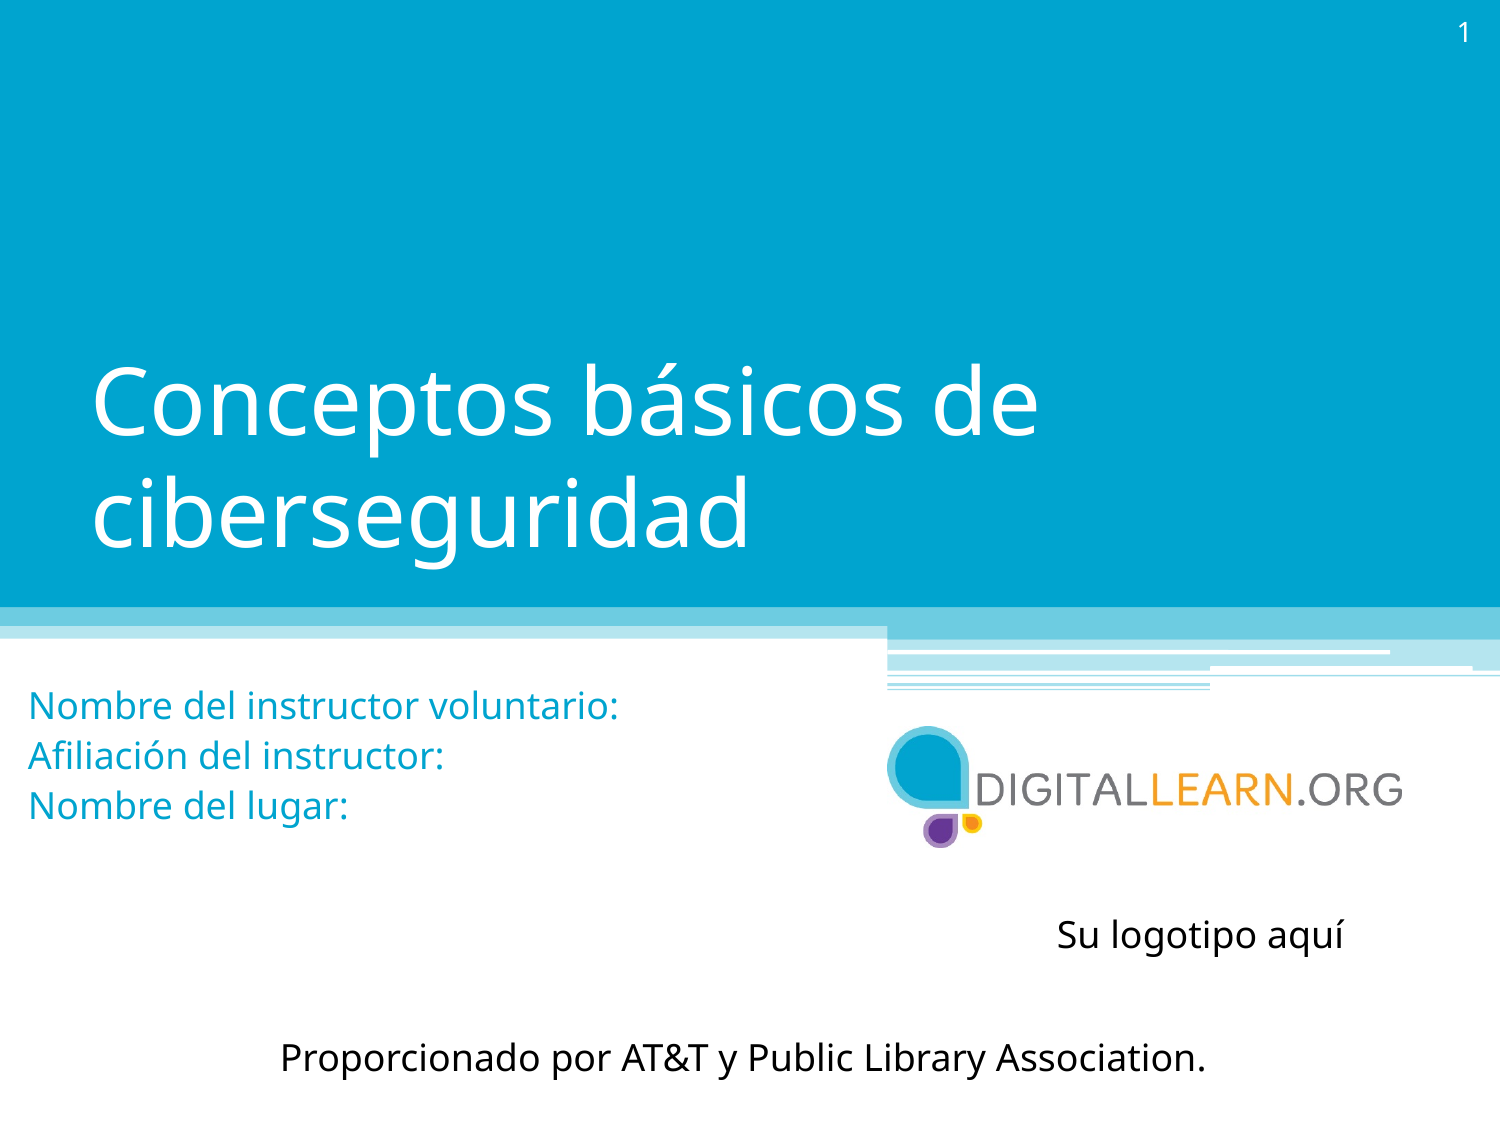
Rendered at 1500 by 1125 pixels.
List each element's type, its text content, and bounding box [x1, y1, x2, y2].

slide_number 1 [1364, 0, 1488, 61]
picture [887, 726, 1402, 848]
text_box Su logotipo aquí [1042, 903, 1370, 964]
title Conceptos básicos de ciberseguridad [75, 333, 1463, 575]
subtitle Nombre del instructor voluntario: Afiliación del instructor: Nombre del lugar: [5, 675, 818, 963]
text_box Proporcionado por AT&T y Public Library Association. [0, 1026, 1488, 1087]
